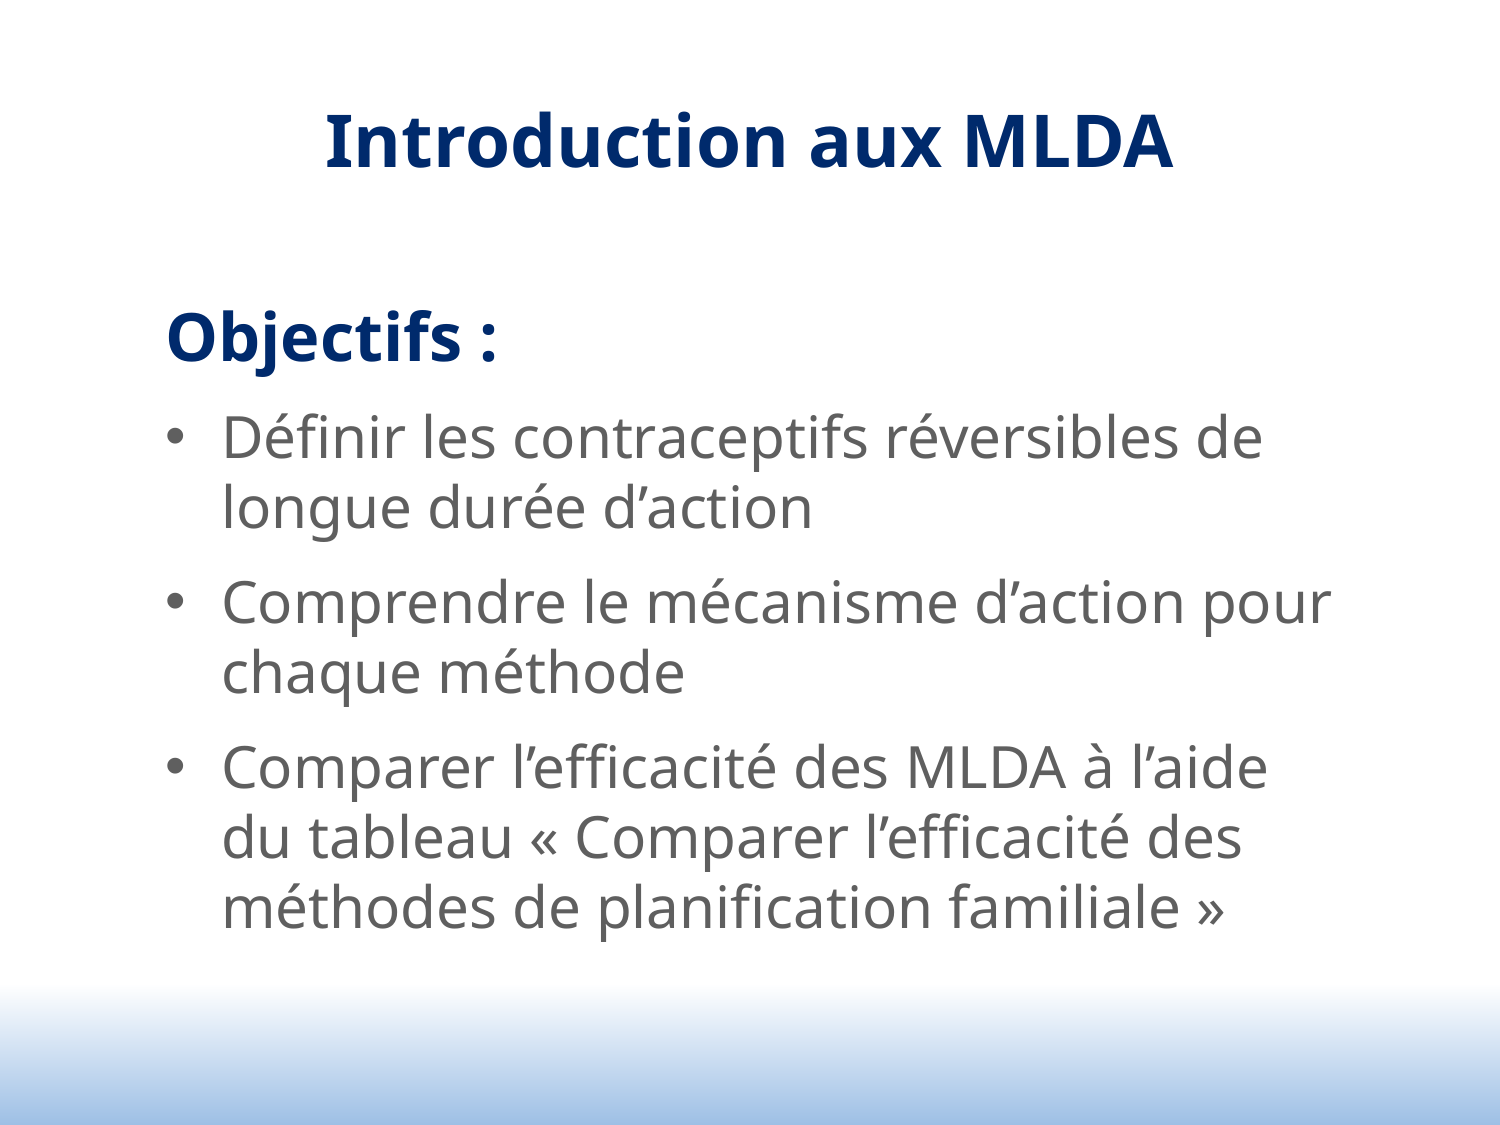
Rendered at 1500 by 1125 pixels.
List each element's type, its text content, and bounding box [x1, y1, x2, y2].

title Introduction aux MLDA [75, 45, 1425, 233]
list Objectifs : Définir les contraceptifs réversibles de longue durée d’action Comprendre le mécanisme d’action pour chaque méthode Comparer l’efficacité des MLDA à l’aide du tableau « Comparer l’efficacité des méthodes de planification familiale » [150, 287, 1350, 930]
